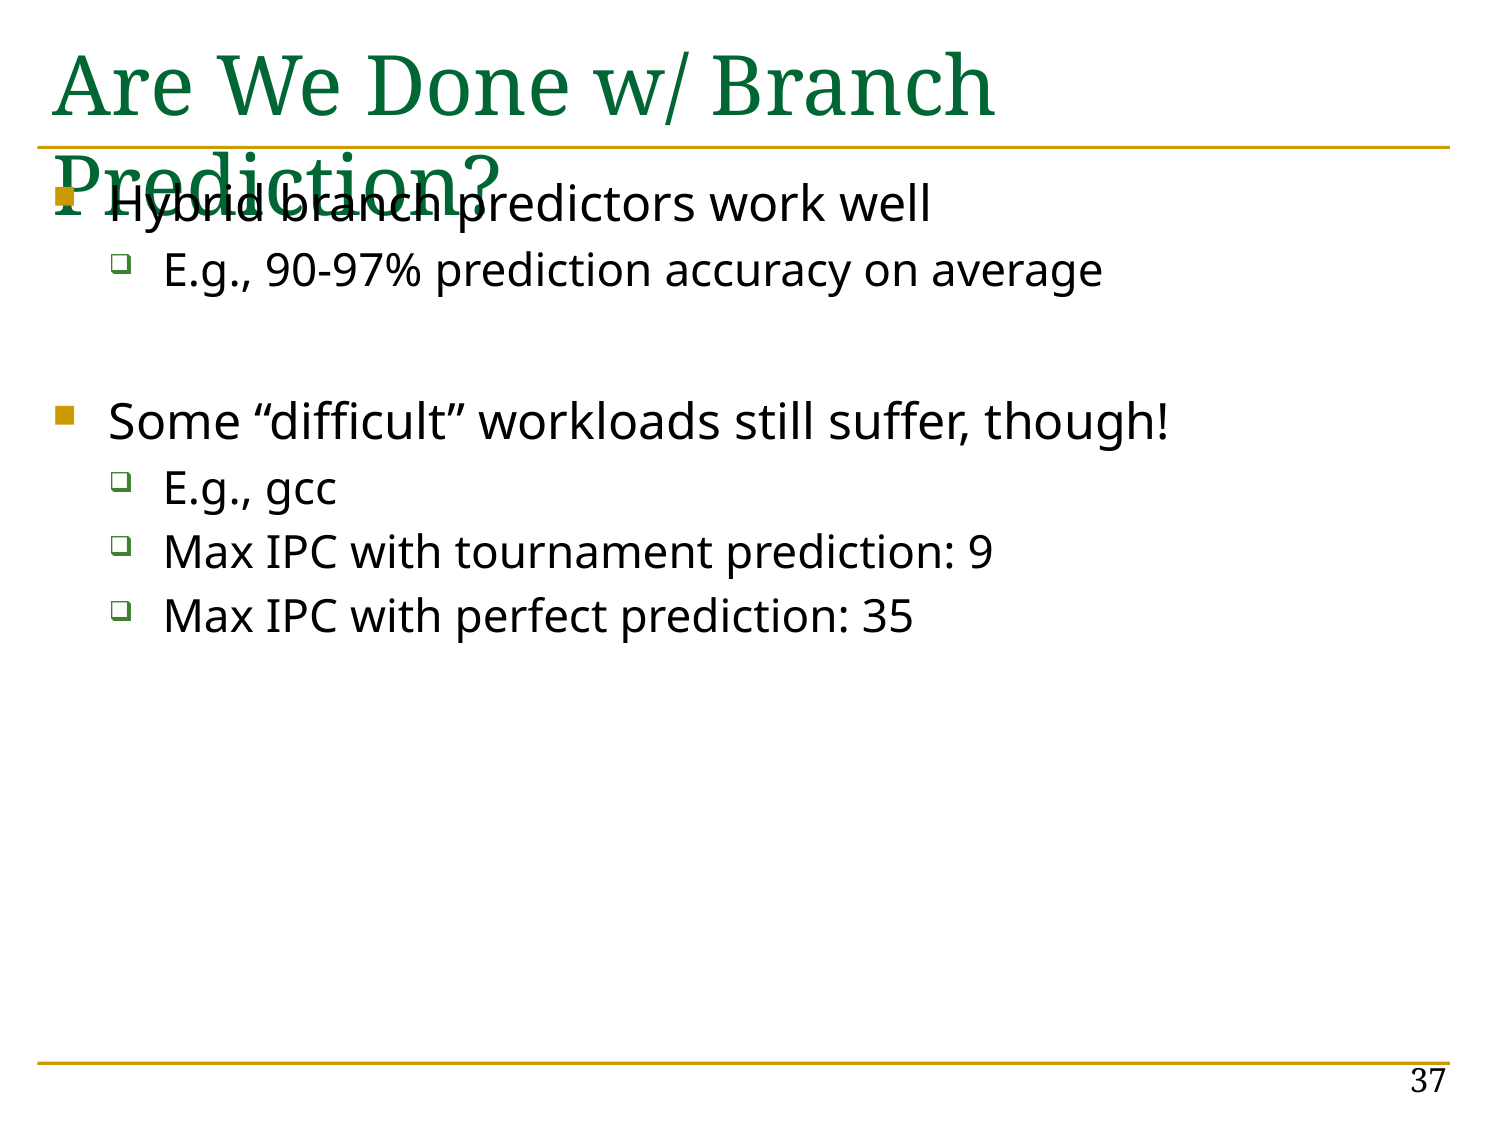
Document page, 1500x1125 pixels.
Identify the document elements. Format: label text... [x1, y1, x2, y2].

list Hybrid branch predictors work well E.g., 90-97% prediction accuracy on average Some “difficult” workloads still suffer, though! E.g., gcc Max IPC with tournament prediction: 9 Max IPC with perfect prediction: 35 [37, 163, 1450, 1016]
slide_number 37 [1111, 1036, 1462, 1112]
title Are We Done w/ Branch Prediction? [37, 24, 1450, 163]
